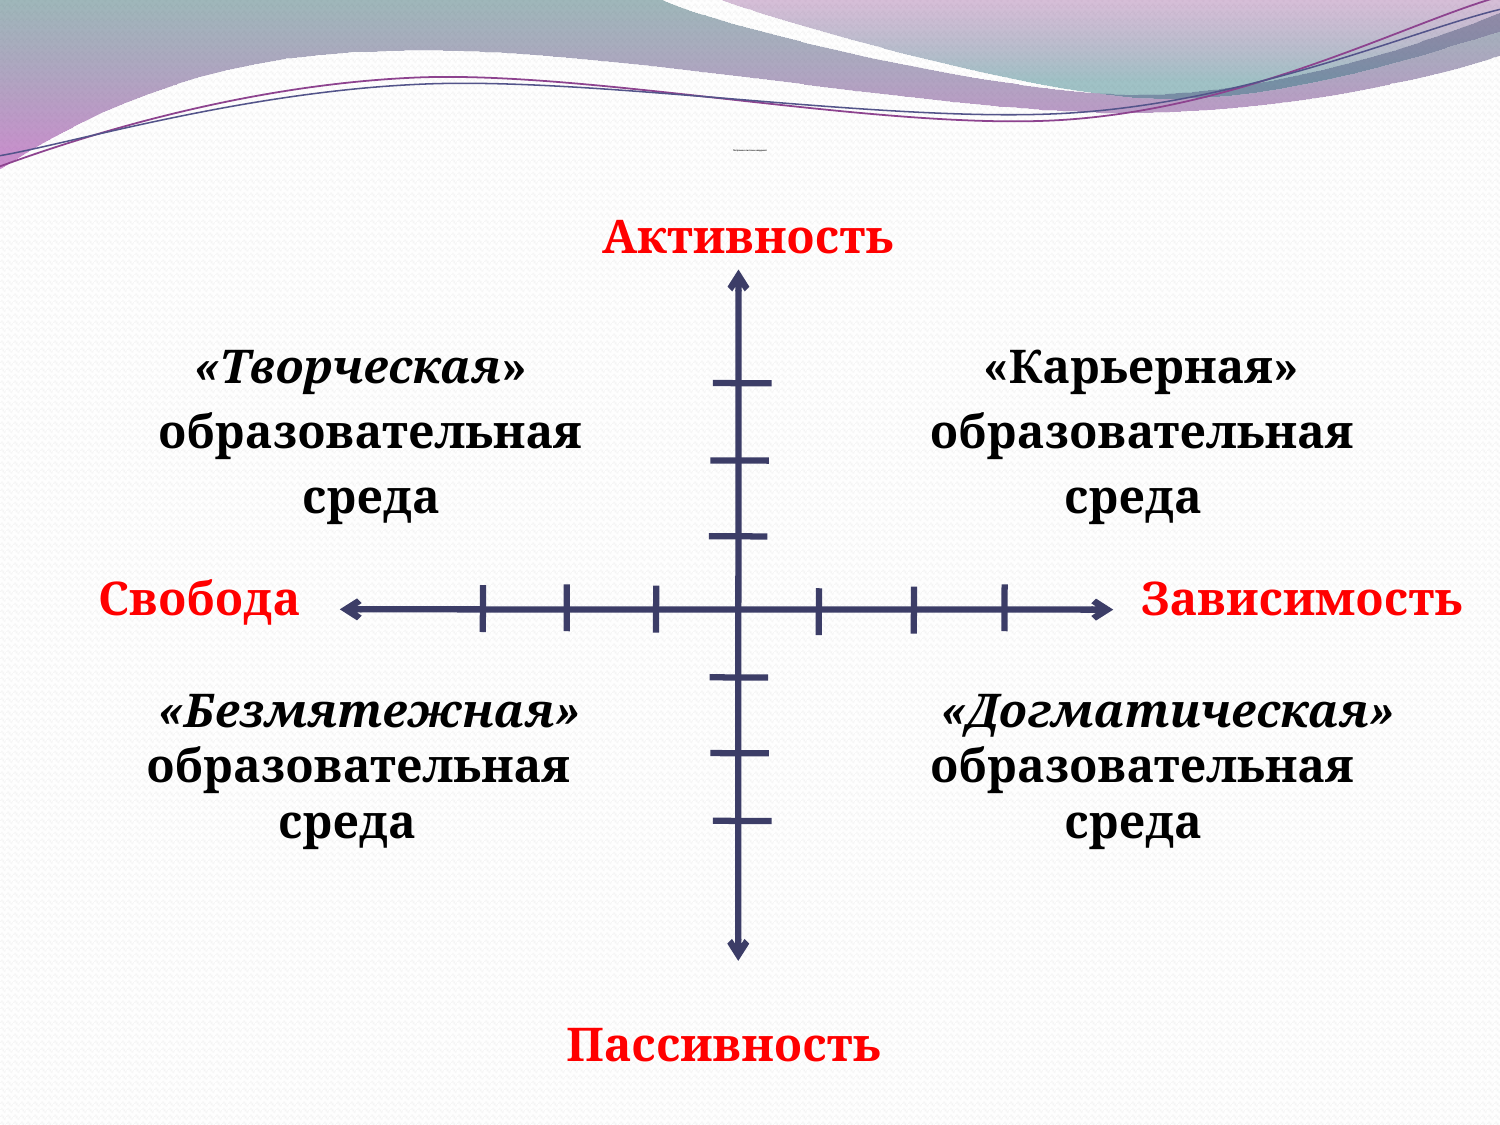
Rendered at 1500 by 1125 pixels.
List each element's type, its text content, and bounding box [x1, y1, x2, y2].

title Построение системы координат [46, 58, 1454, 153]
list Активность «Творческая» «Карьерная» образовательная образовательная среда среда Свобода Зависимость «Безмятежная» «Догматическая» образовательная образовательная среда среда Пассивность [34, 198, 1500, 1091]
